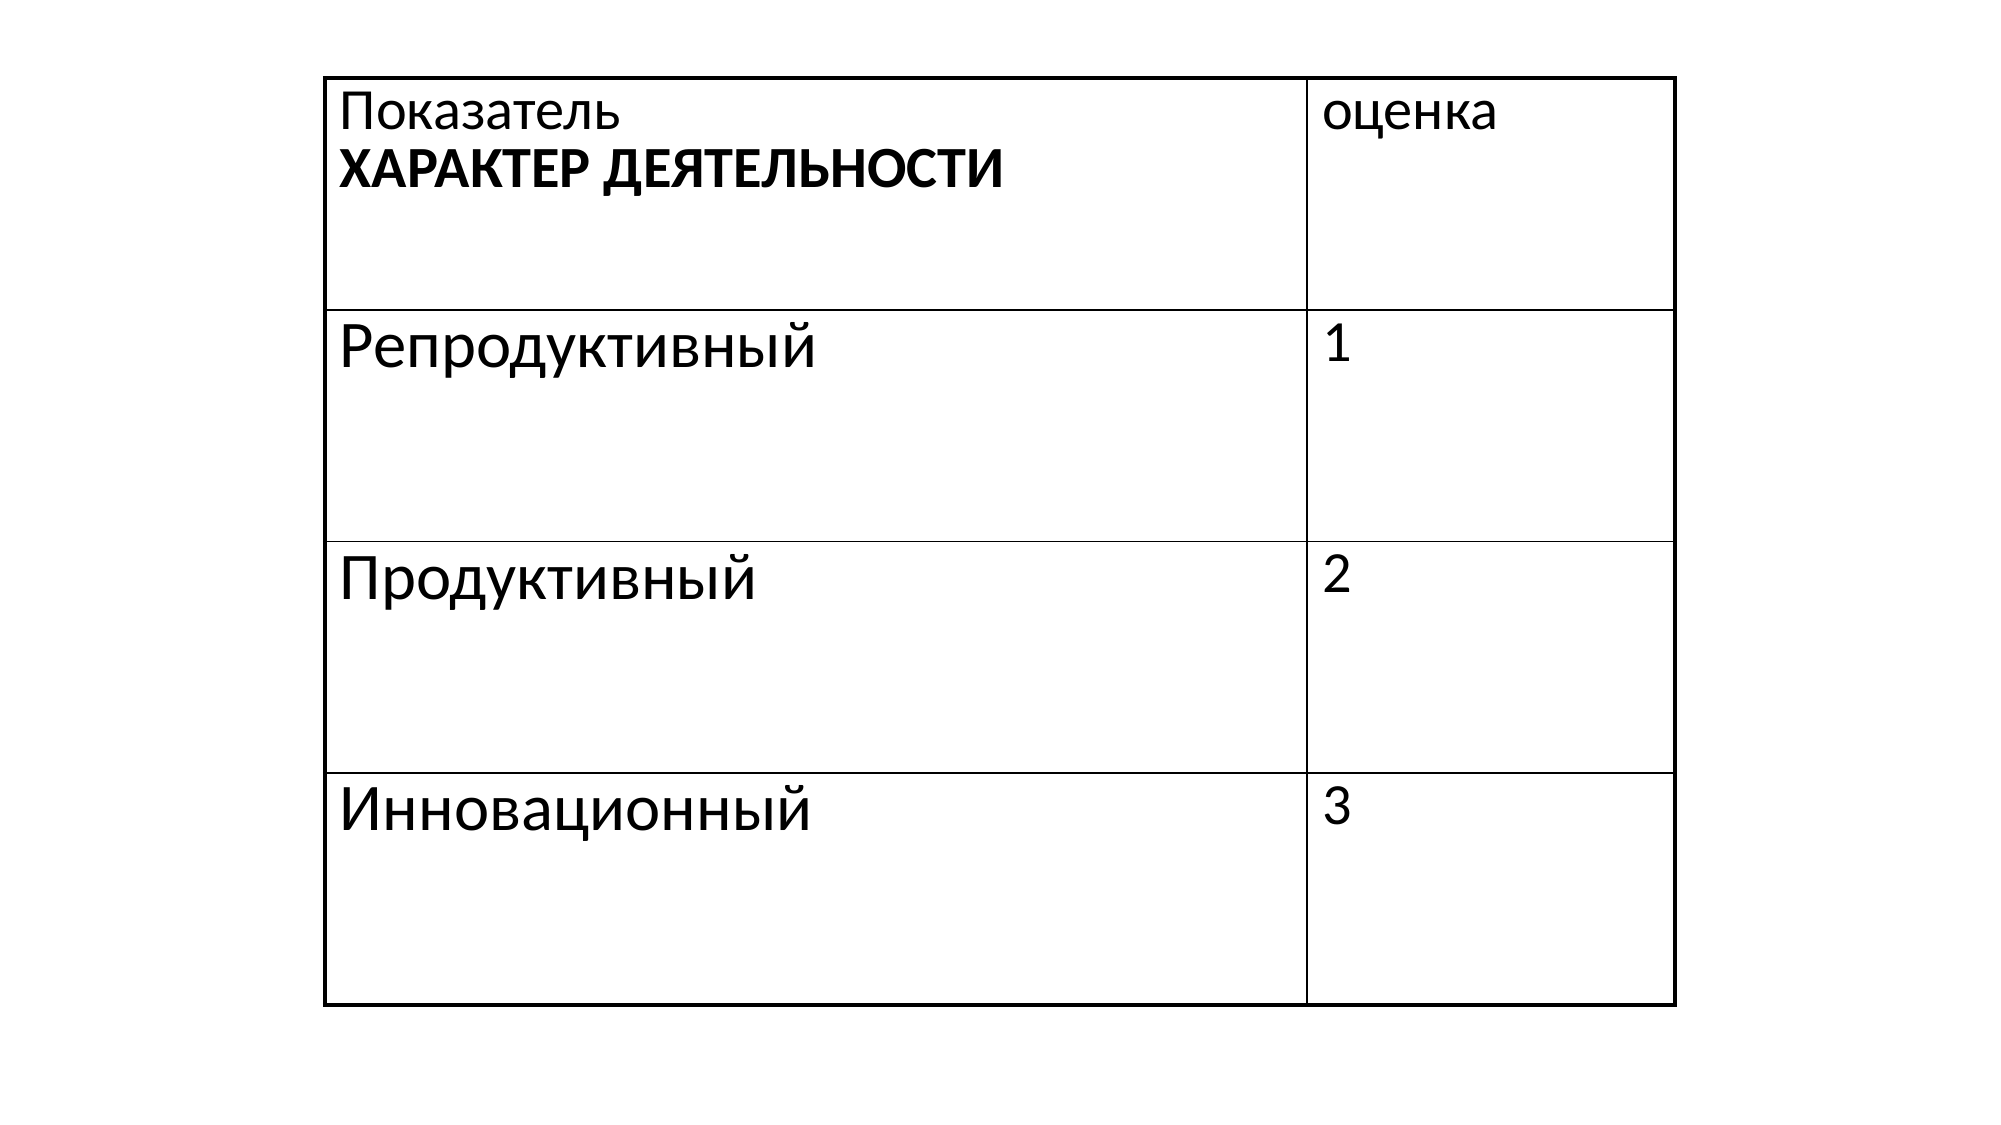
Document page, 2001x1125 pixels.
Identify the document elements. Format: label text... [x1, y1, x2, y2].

table_header оценка [1308, 80, 1673, 309]
table_header Показатель ХАРАКТЕР ДЕЯТЕЛЬНОСТИ [327, 80, 1306, 309]
table_cell 3 [1308, 774, 1673, 1003]
table_cell Репродуктивный [327, 311, 1306, 541]
table_cell 1 [1308, 311, 1673, 541]
table_cell 2 [1308, 542, 1673, 772]
table_cell Инновационный [327, 774, 1306, 1003]
table_cell Продуктивный [327, 542, 1306, 772]
